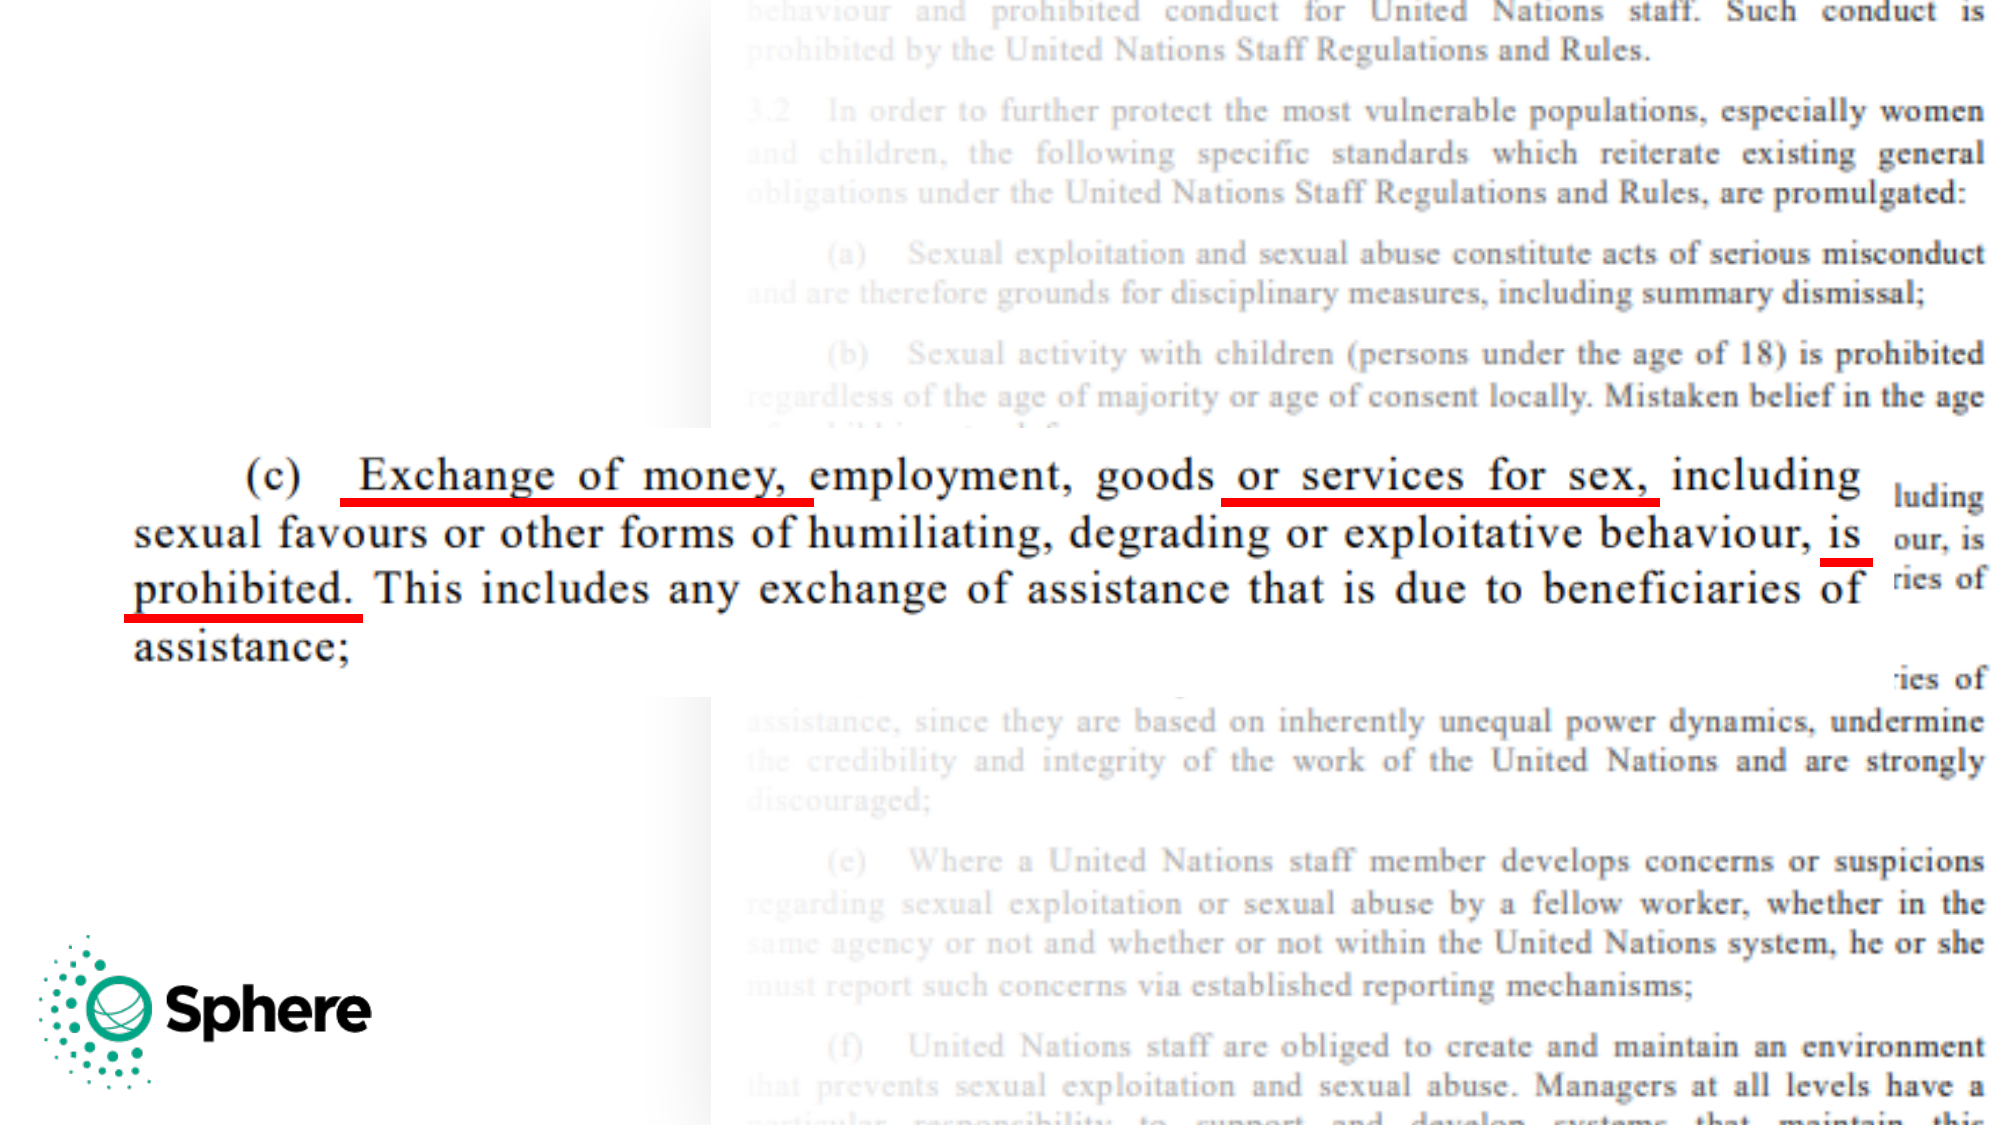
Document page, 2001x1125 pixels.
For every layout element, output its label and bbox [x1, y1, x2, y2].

picture [38, 934, 372, 1090]
list [105, 428, 1895, 697]
picture [711, 0, 2000, 1125]
